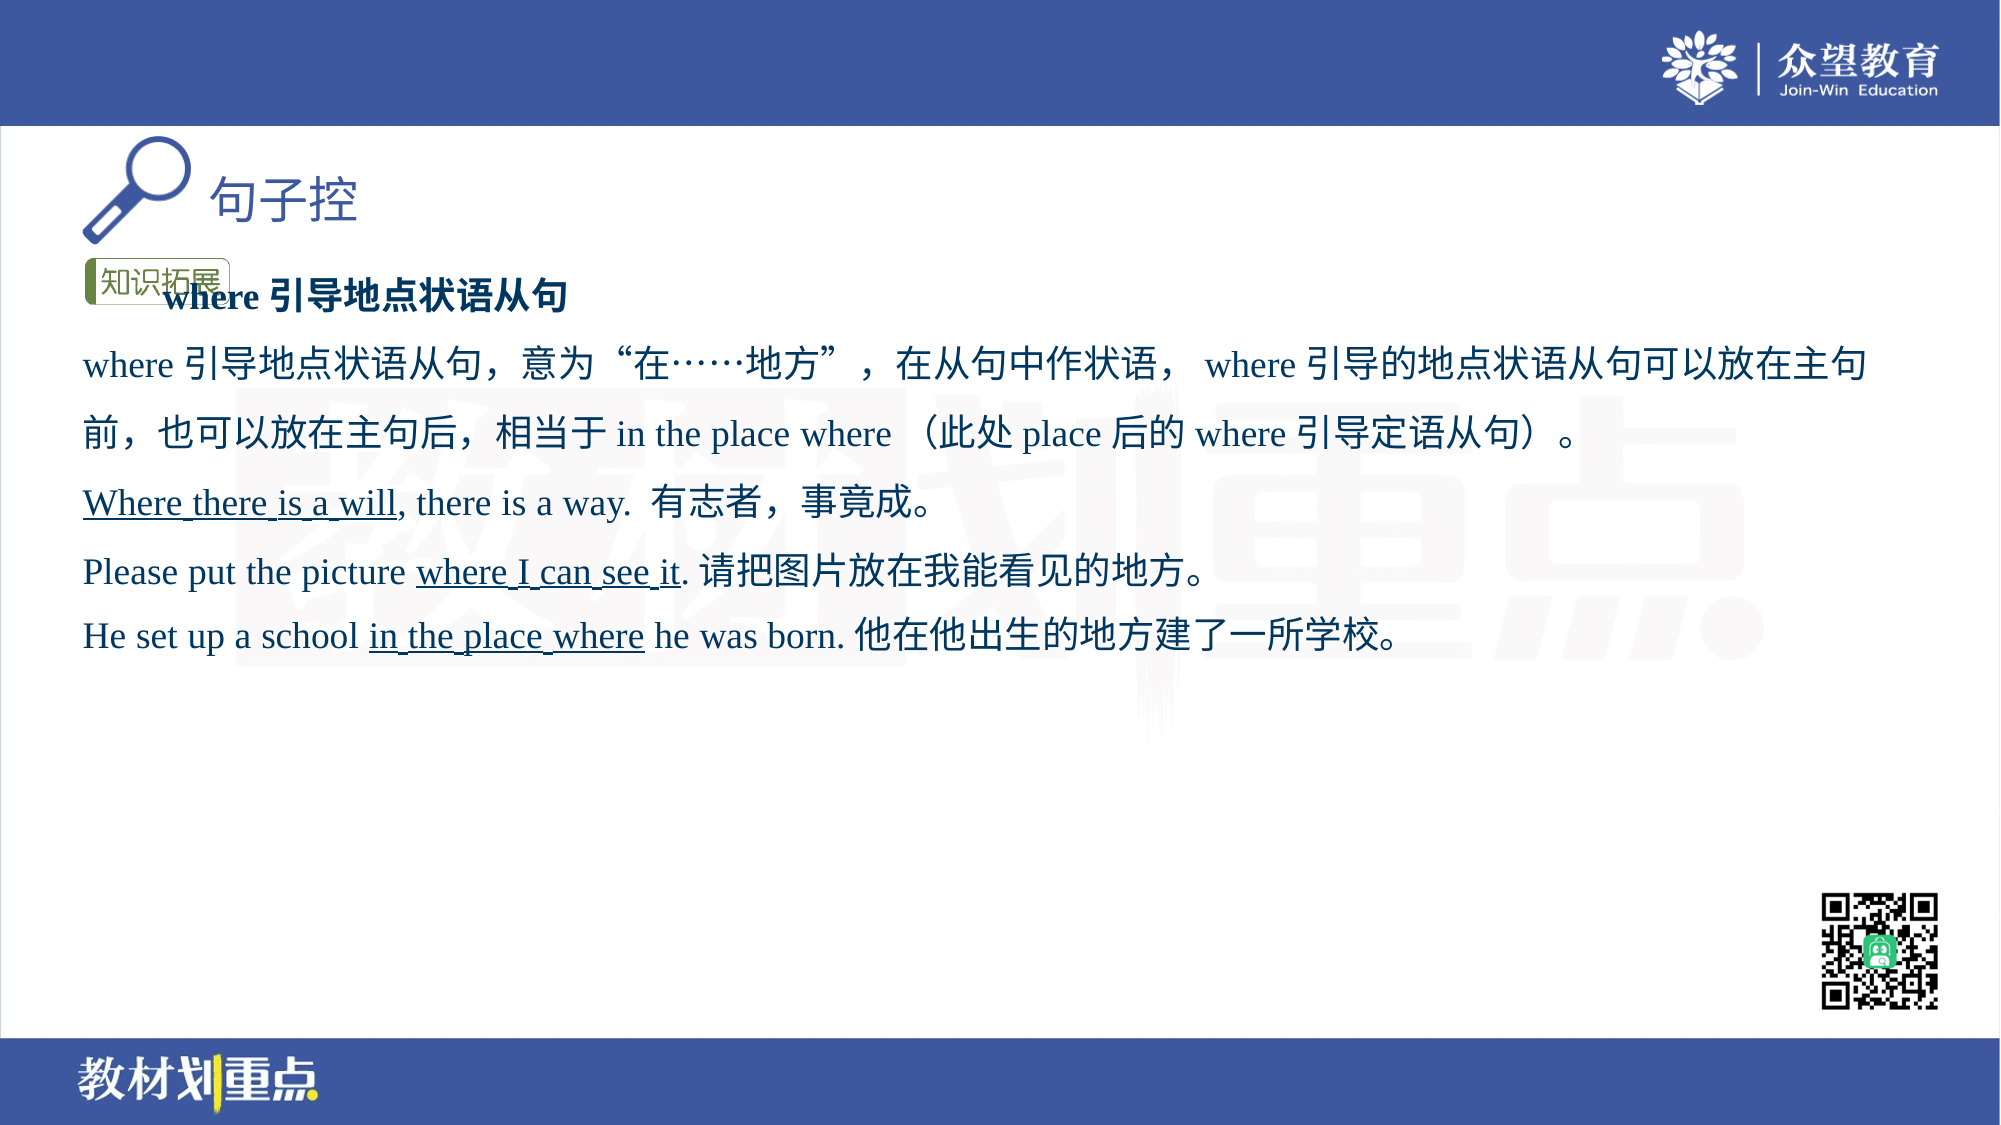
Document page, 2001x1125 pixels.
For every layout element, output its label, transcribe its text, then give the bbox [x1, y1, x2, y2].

text_box where引导地点状语从句 where引导地点状语从句，意为“在……地方”，在从句中作状语，where引导的地点状语从句可以放在主句 前，也可以放在主句后，相当于in the place where（此处place后的where引导定语从句）。 Where there is a will, there is a way. 有志者，事竟成。 Please put the picture where I can see it.请把图片放在我能看见的地方。 He set up a school in the place where he was born.他在他出生的地方建了一所学校。 [82, 247, 1817, 650]
picture [0, 0, 2000, 1125]
